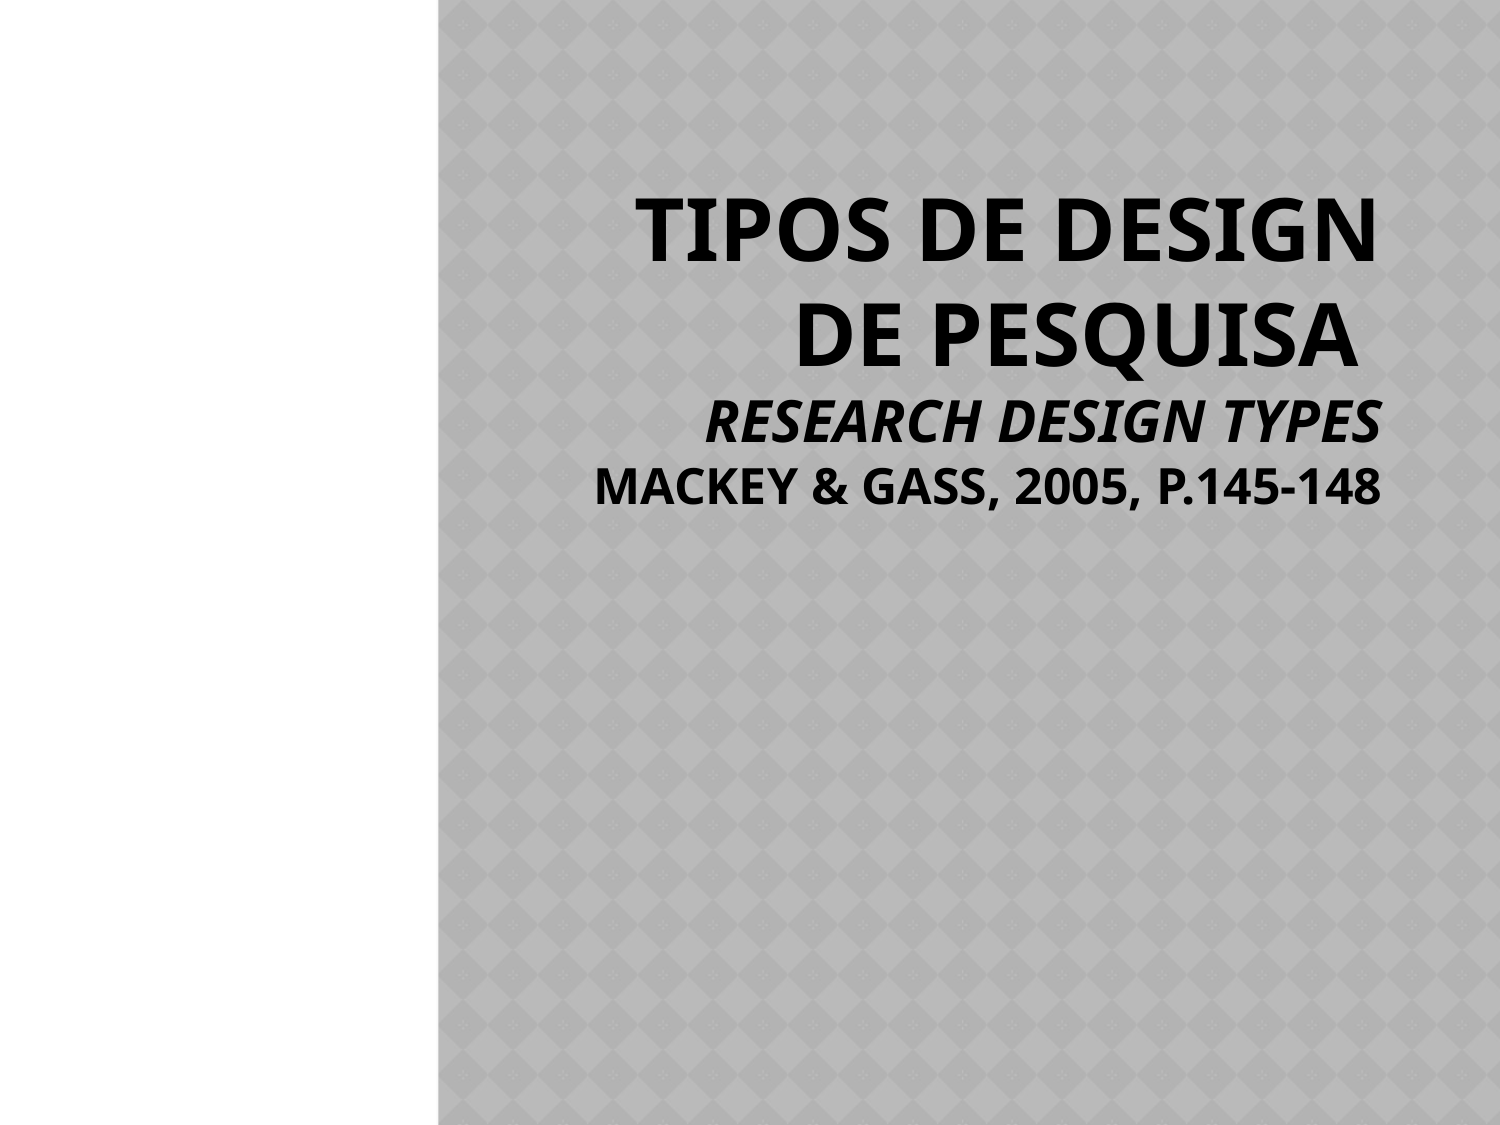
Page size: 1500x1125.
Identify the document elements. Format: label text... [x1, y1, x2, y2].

title Tipos de DESIGN de pesquisa RESEARCH DESIGN TYPES Mackey & Gass, 2005, p.145-148 [552, 125, 1390, 575]
